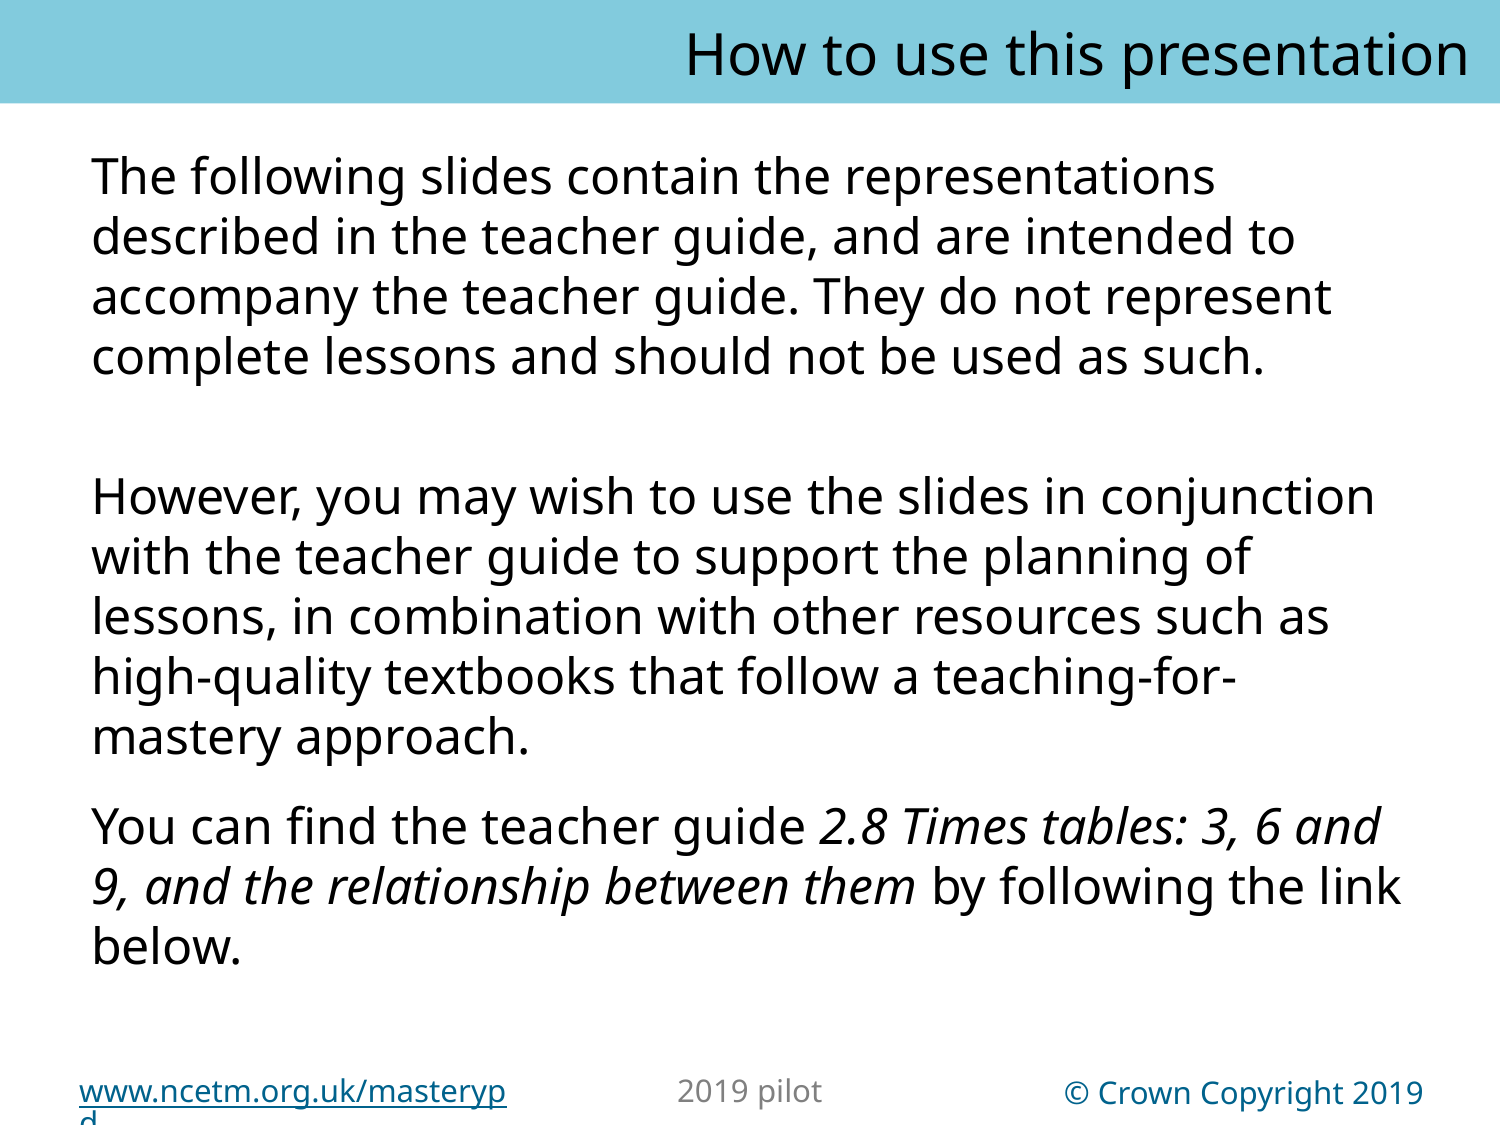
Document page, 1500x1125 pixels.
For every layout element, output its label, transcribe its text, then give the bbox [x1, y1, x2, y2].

list How to use this presentation [0, 0, 1500, 104]
list You can find the teacher guide 2.8 Times tables: 3, 6 and 9, and the relationship between them by following the link below. [76, 786, 1424, 972]
